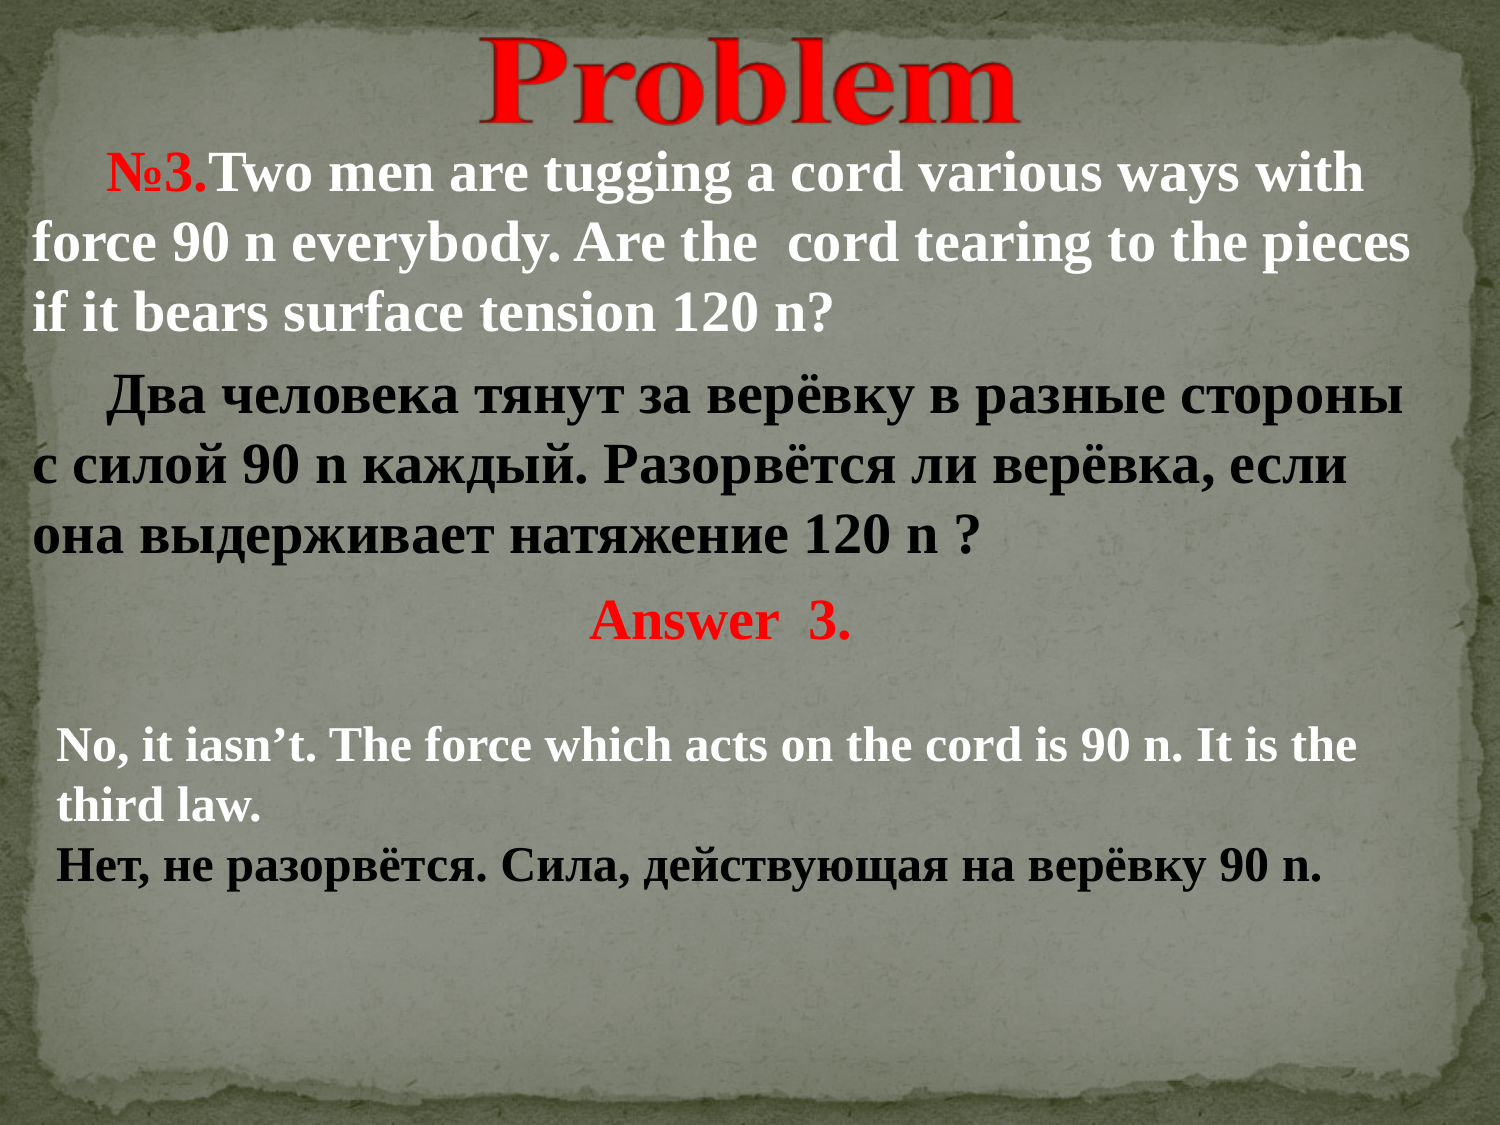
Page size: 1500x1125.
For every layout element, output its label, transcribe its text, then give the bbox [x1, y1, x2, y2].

picture [478, 37, 1022, 126]
list №3.Two men are tugging a cord various ways with force 90 n everybody. Are the cord tearing to the pieces if it bears surface tension 120 n? Два человека тянут за верёвку в разные стороны с силой 90 n каждый. Разорвётся ли верёвка, если она выдерживает натяжение 120 n ? [17, 125, 1443, 670]
text_box Answer 3. [574, 574, 867, 659]
text_box No, it iasn’t. The force which acts on the cord is 90 n. It is the third law. Нет, не разорвётся. Сила, действующая на верёвку 90 n. [41, 704, 1459, 899]
